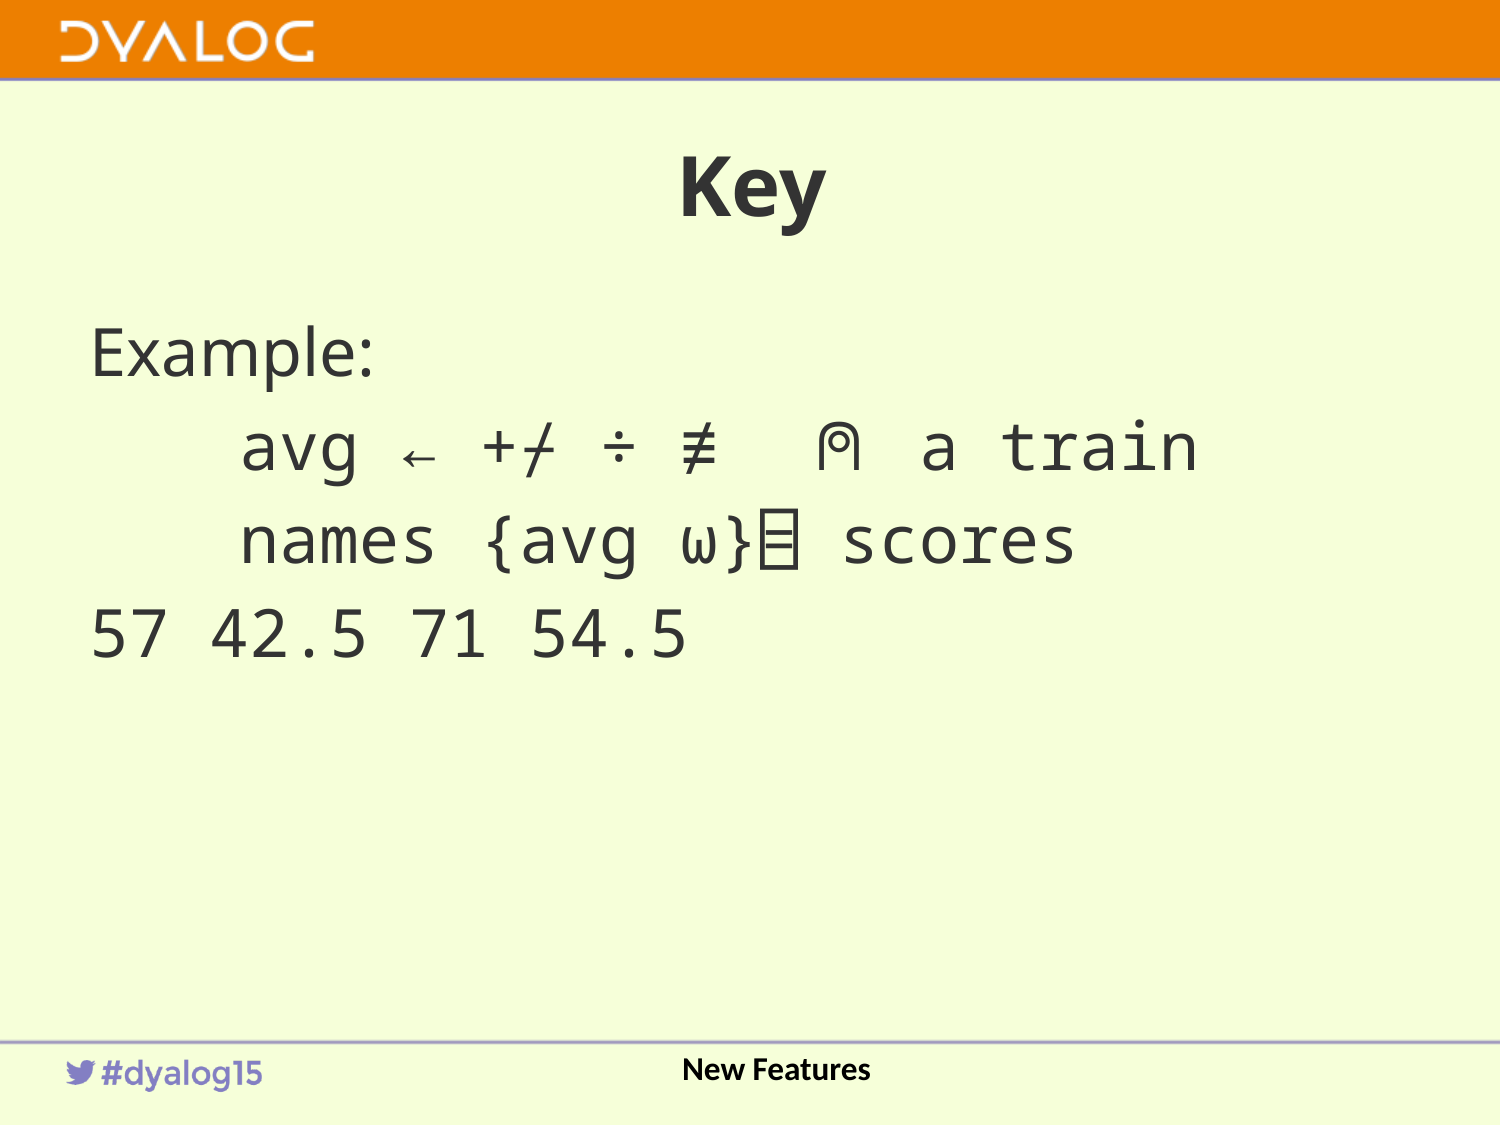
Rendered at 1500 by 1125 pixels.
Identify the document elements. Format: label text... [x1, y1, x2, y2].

picture [0, 0, 1500, 1125]
list Example: avg ← +⌿ ÷ ≢ ⍝ a train names {avg ⍵}⌸ scores 57 42.5 71 54.5 [75, 302, 1425, 1005]
title Key [76, 125, 1427, 256]
footer New Features [667, 1039, 892, 1100]
